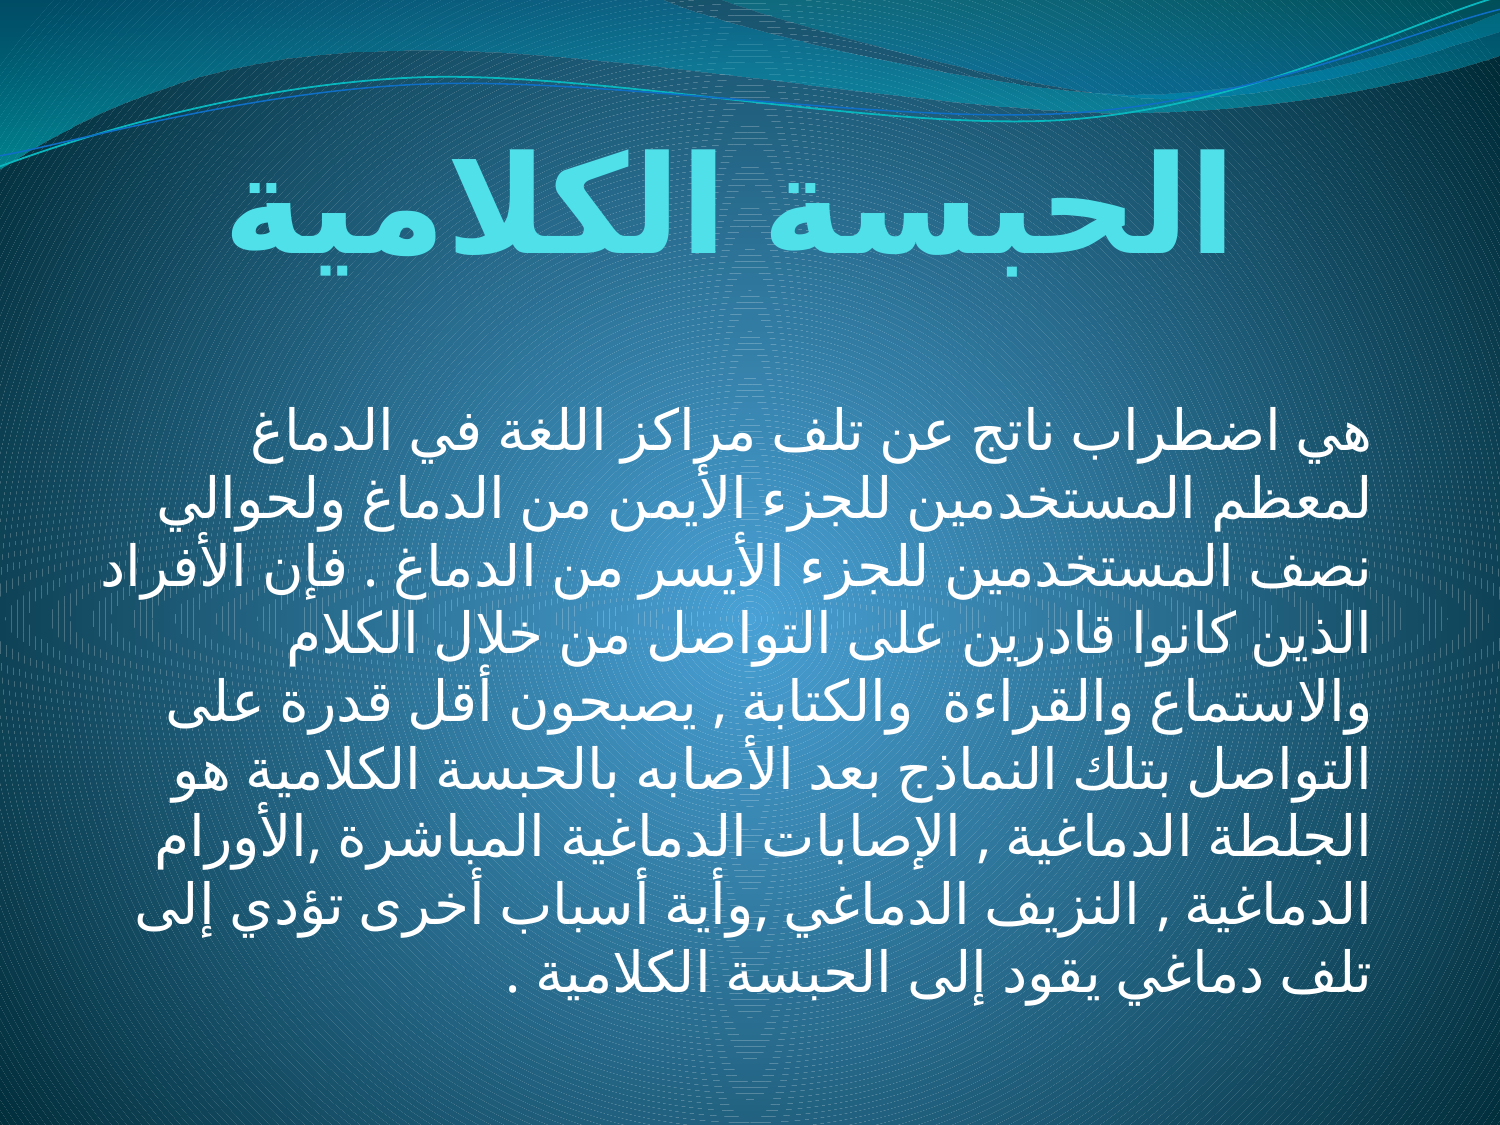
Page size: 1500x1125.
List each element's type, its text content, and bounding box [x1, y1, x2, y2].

title الحبسة الكلامية [87, 117, 1376, 282]
subtitle هي اضطراب ناتج عن تلف مراكز اللغة في الدماغ لمعظم المستخدمين للجزء الأيمن من الدماغ ولحوالي نصف المستخدمين للجزء الأيسر من الدماغ . فإن الأفراد الذين كانوا قادرين على التواصل من خلال الكلام والاستماع والقراءة والكتابة , يصبحون أقل قدرة على التواصل بتلك النماذج بعد الأصابه بالحبسة الكلامية هو الجلطة الدماغية , الإصابات الدماغية المباشرة ,الأورام الدماغية , النزيف الدماغي ,وأية أسباب أخرى تؤدي إلى تلف دماغي يقود إلى الحبسة الكلامية . [87, 386, 1376, 1020]
